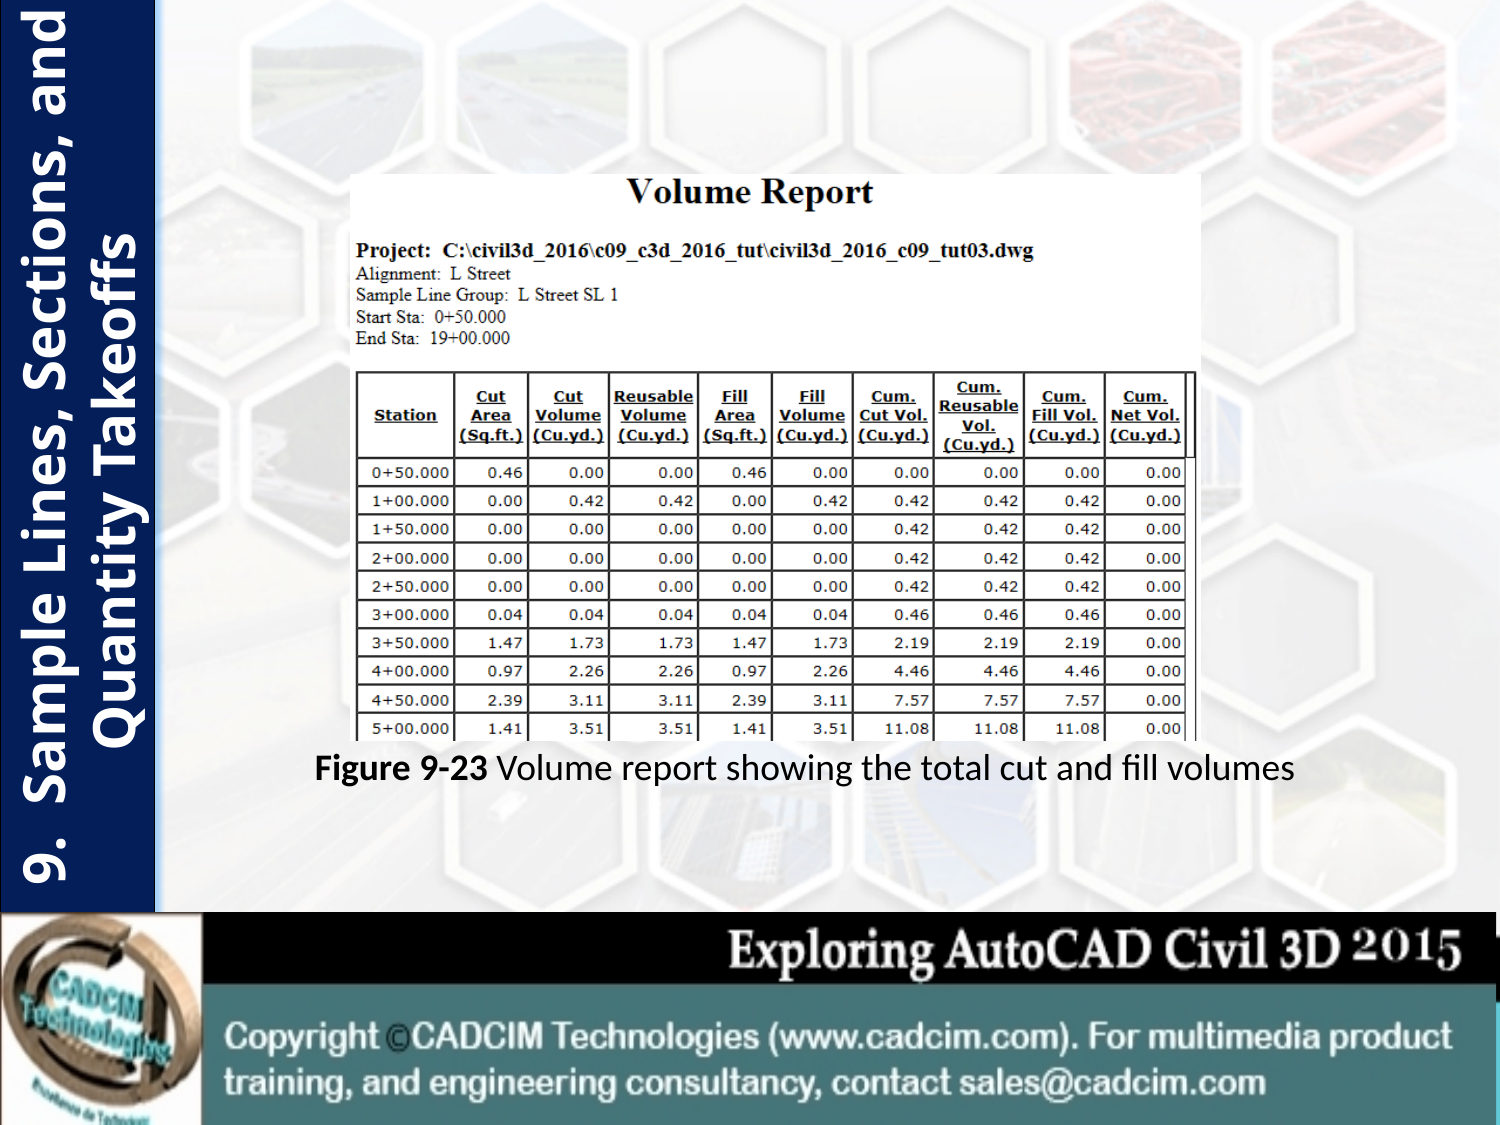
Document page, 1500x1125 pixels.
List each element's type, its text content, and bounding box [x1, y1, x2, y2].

picture [0, 0, 1500, 1125]
text_box Figure 9-23 Volume report showing the total cut and fill volumes [299, 735, 1350, 796]
